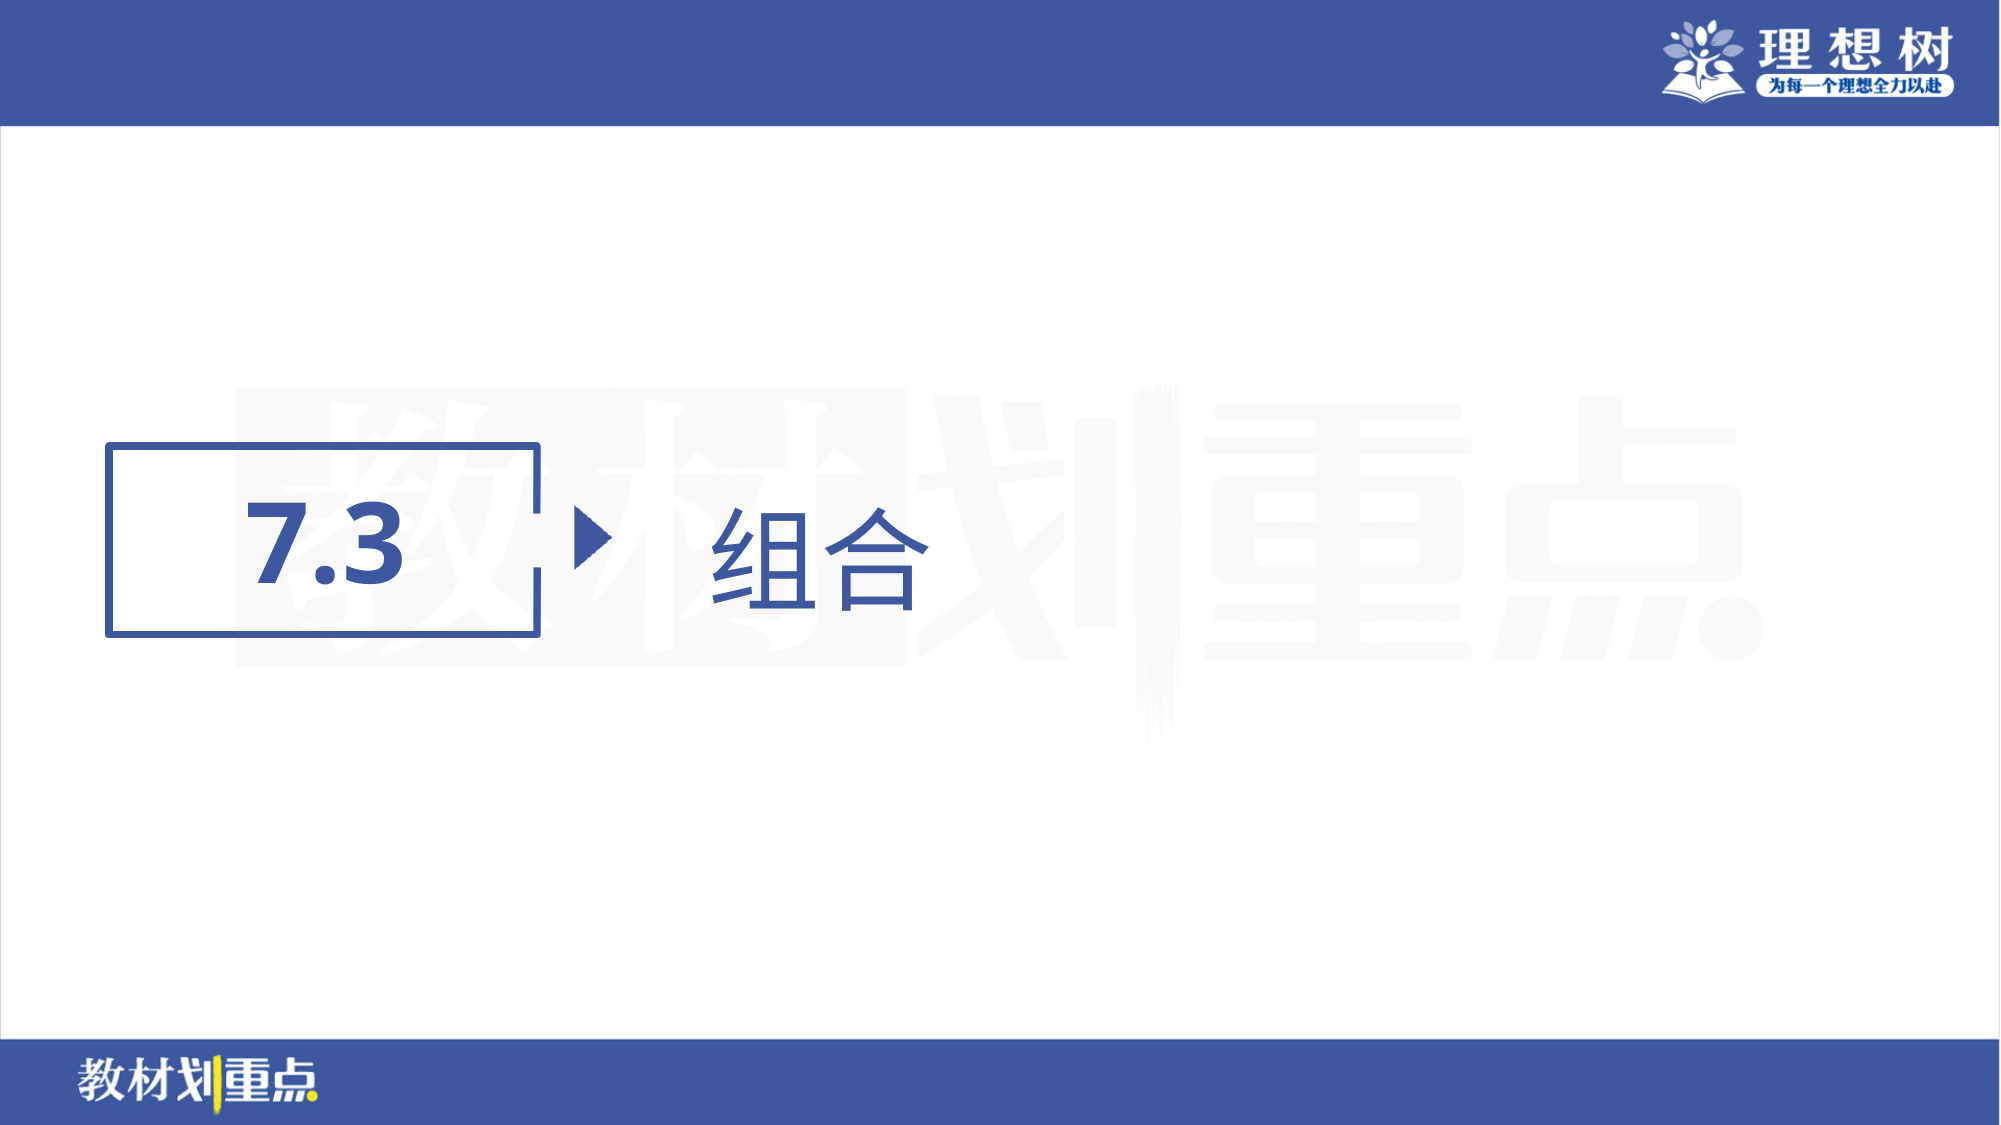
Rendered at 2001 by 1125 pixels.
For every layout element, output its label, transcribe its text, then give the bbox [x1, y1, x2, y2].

picture [0, 0, 2000, 1125]
text_box 组合 [708, 424, 1967, 635]
